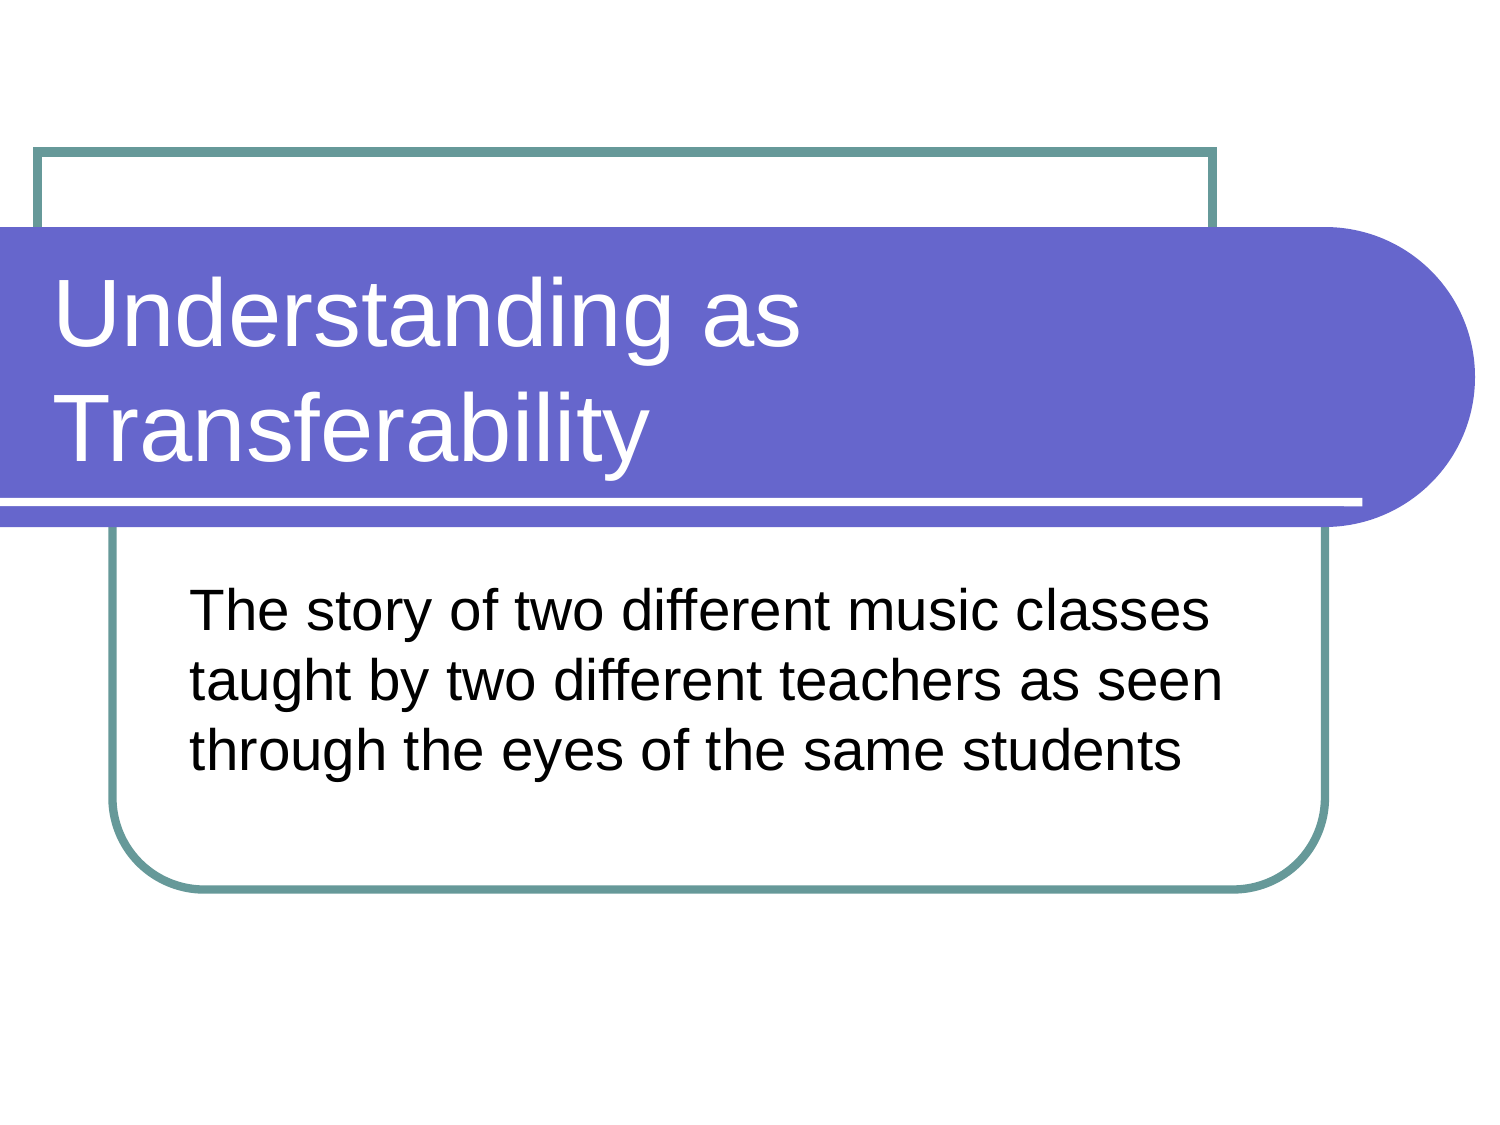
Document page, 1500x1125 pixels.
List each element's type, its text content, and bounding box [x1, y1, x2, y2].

subtitle The story of two different music classes taught by two different teachers as seen through the eyes of the same students [174, 564, 1263, 840]
title Understanding as Transferability [37, 233, 1363, 499]
